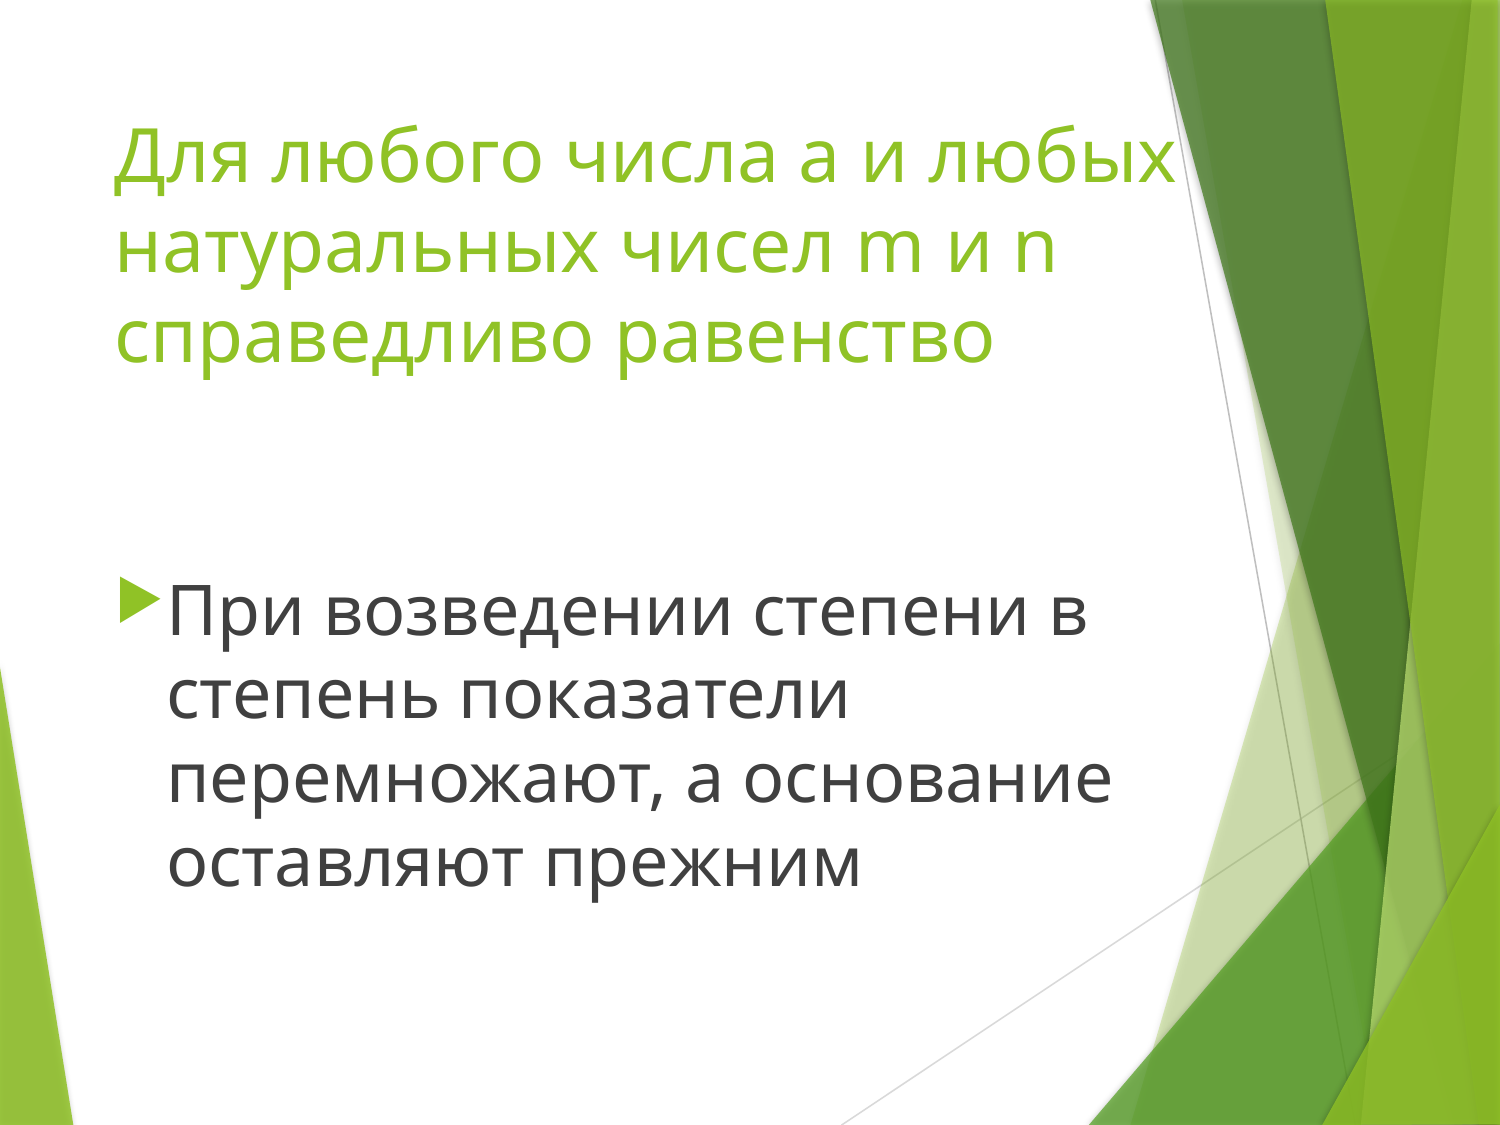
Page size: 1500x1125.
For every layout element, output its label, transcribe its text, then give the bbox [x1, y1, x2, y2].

title Для любого числа а и любых натуральных чисел m и n справедливо равенство [99, 99, 1211, 457]
